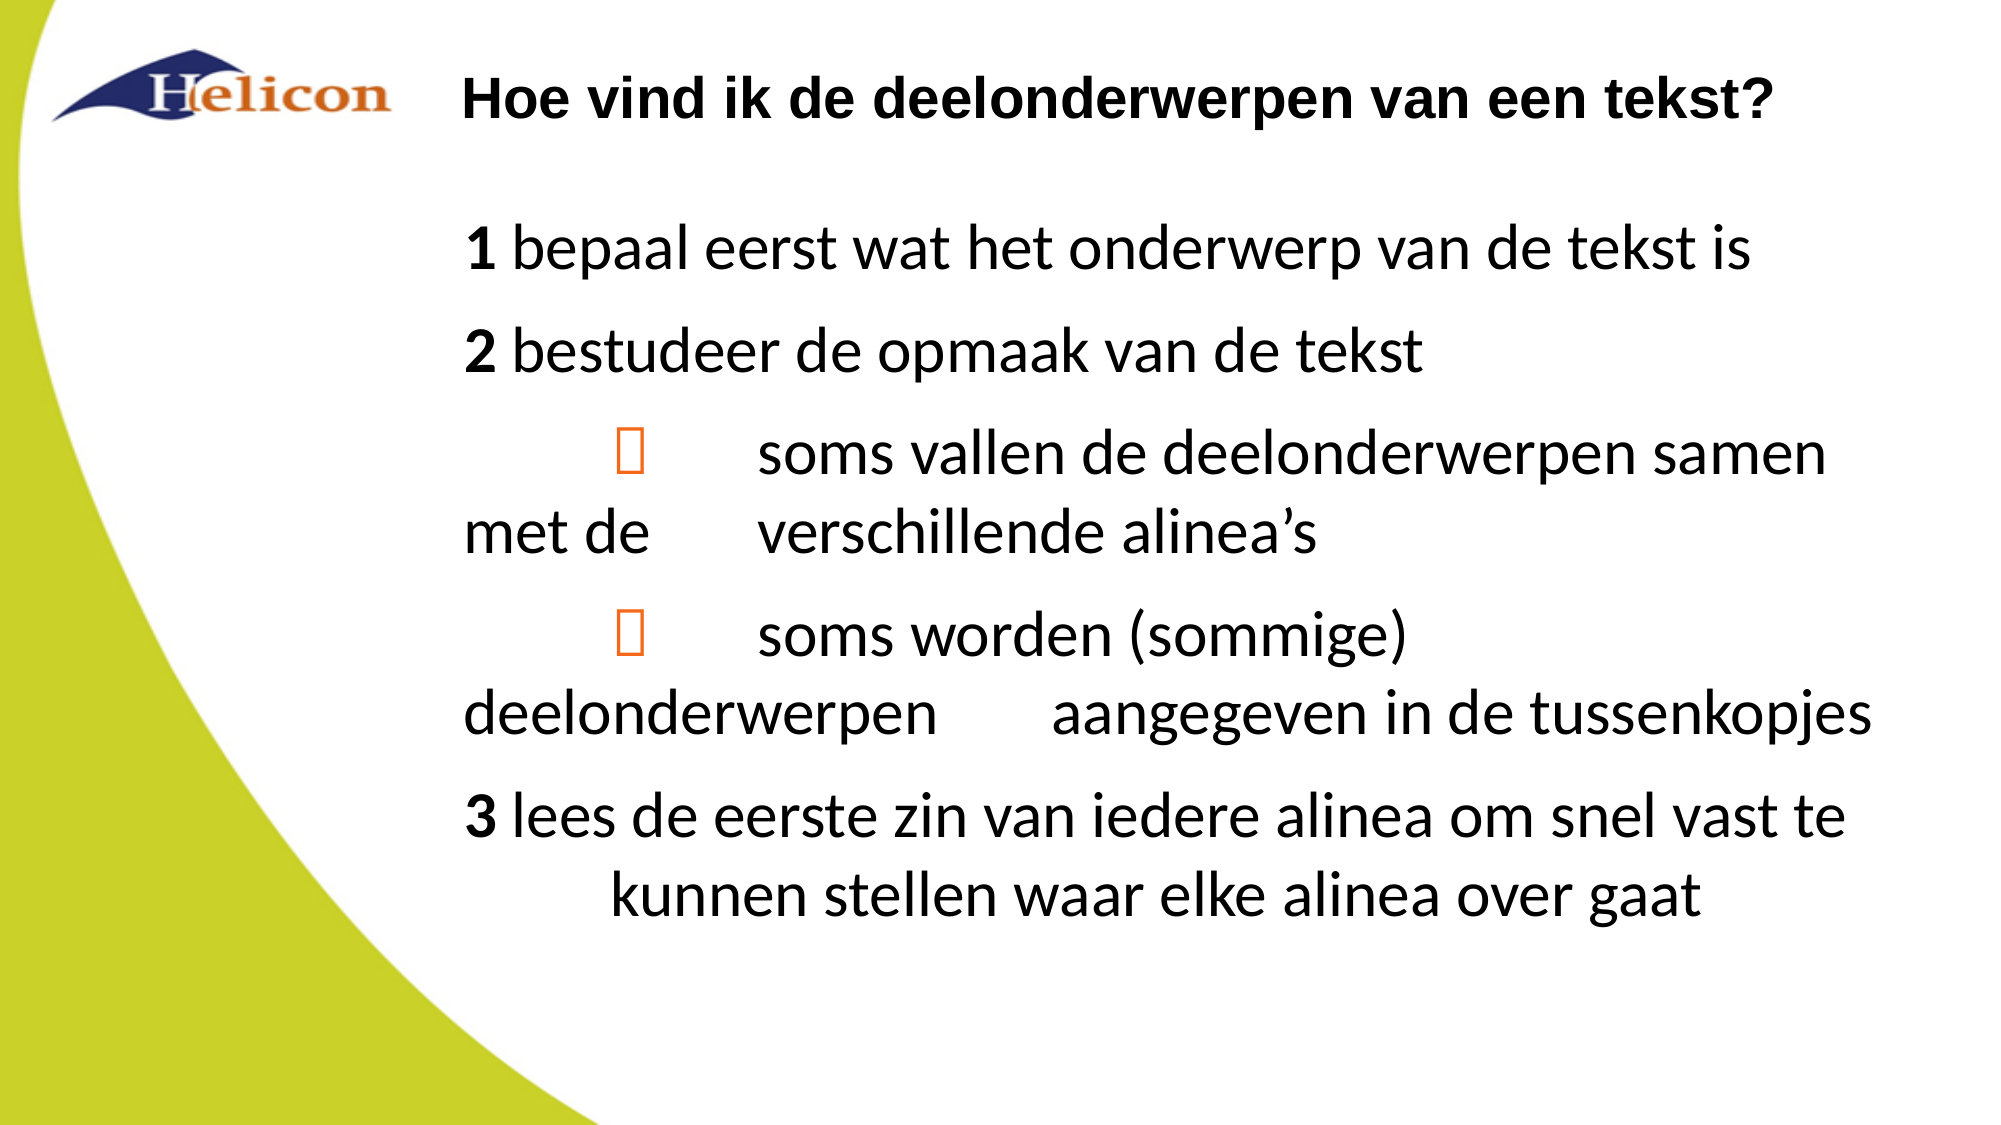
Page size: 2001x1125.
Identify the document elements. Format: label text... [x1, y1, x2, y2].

list 1 bepaal eerst wat het onderwerp van de tekst is 2 bestudeer de opmaak van de tekst  soms vallen de deelonderwerpen samen met de verschillende alinea’s  soms worden (sommige) deelonderwerpen aangegeven in de tussenkopjes 3 lees de eerste zin van iedere alinea om snel vast te kunnen stellen waar elke alinea over gaat [448, 196, 1900, 1005]
title Hoe vind ik de deelonderwerpen van een tekst? [446, 90, 1900, 197]
picture [0, 0, 2000, 1125]
